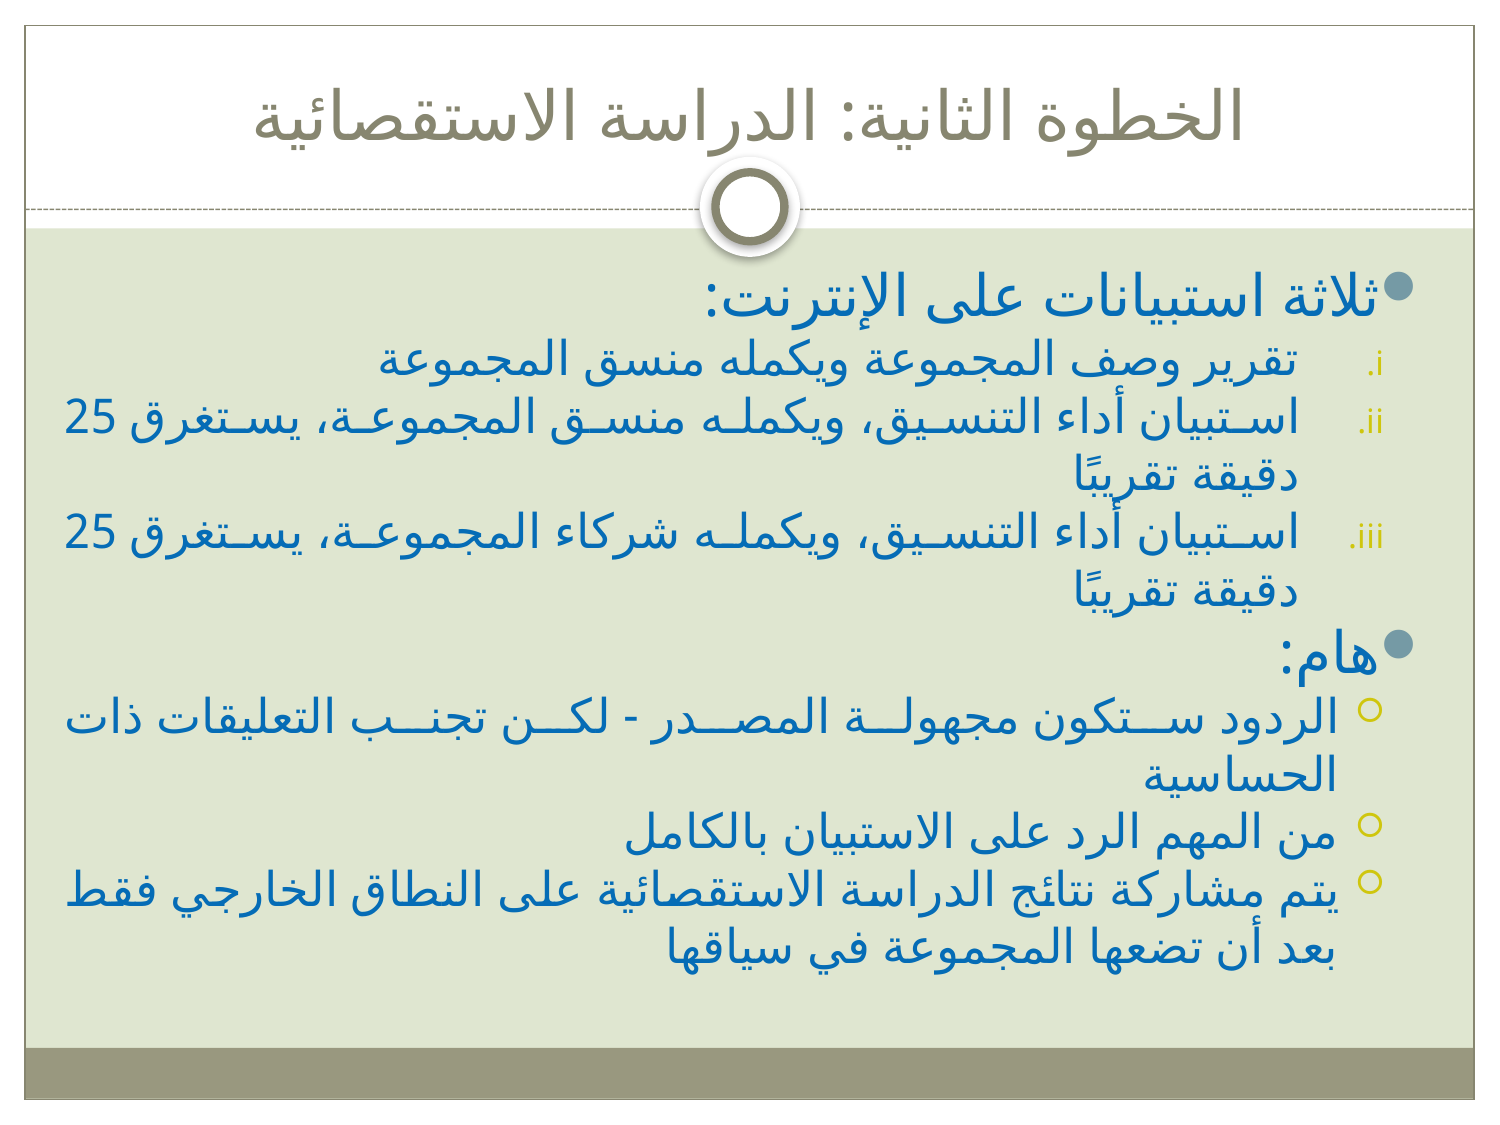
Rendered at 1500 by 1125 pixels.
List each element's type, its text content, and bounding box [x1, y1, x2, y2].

list ثلاثة استبيانات على الإنترنت: تقرير وصف المجموعة ويكمله منسق المجموعة استبيان أداء التنسيق، ويكمله منسق المجموعة، يستغرق 25 دقيقة تقريبًا استبيان أداء التنسيق، ويكمله شركاء المجموعة، يستغرق 25 دقيقة تقريبًا هام: الردود ستكون مجهولة المصدر - لكن تجنب التعليقات ذات الحساسية من المهم الرد على الاستبيان بالكامل يتم مشاركة نتائج الدراسة الاستقصائية على النطاق الخارجي فقط بعد أن تضعها المجموعة في سياقها [49, 250, 1445, 1001]
title الخطوة الثانية: الدراسة الاستقصائية [49, 37, 1450, 162]
